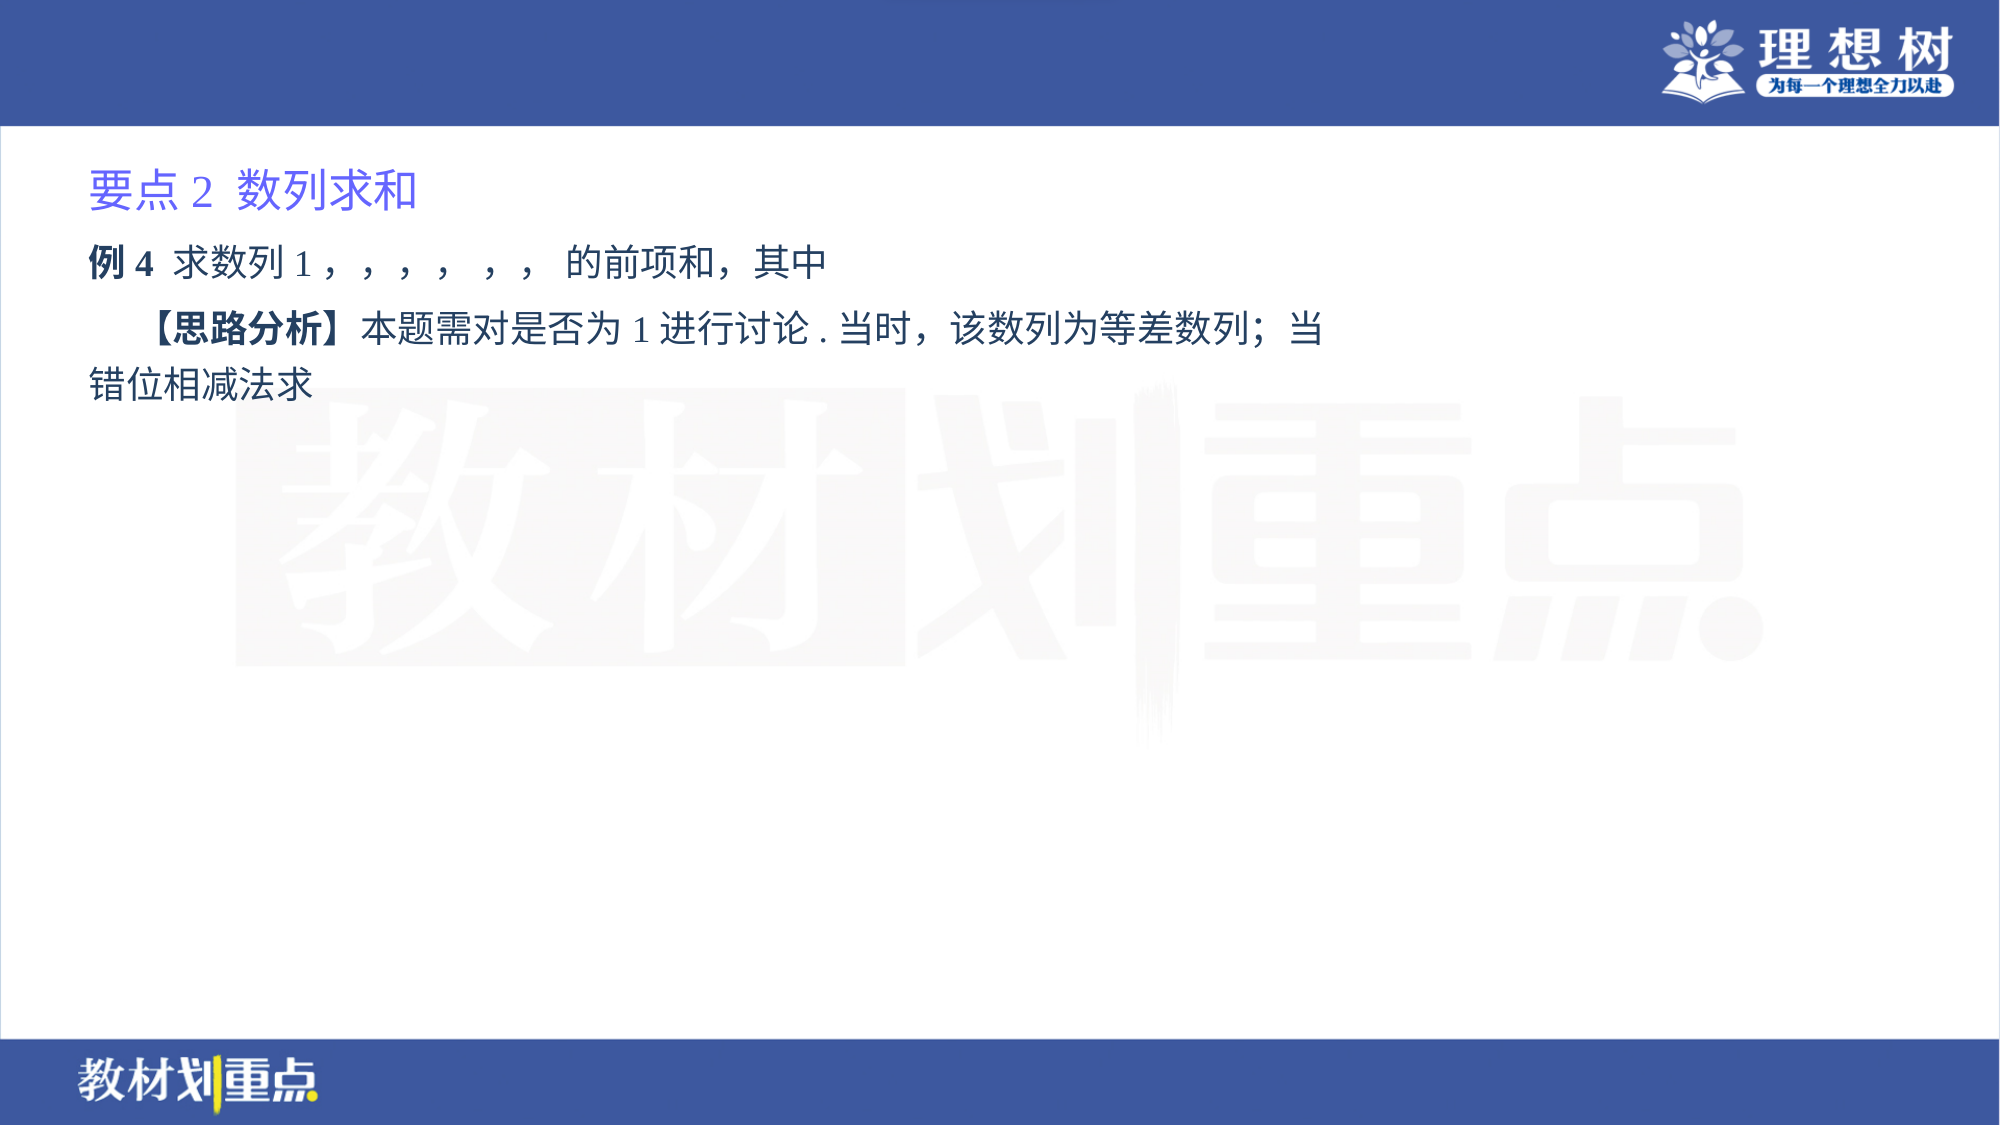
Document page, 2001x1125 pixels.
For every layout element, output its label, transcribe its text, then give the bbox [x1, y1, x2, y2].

text_box 要点2 数列求和 [88, 135, 1911, 209]
picture [0, 0, 2000, 1125]
